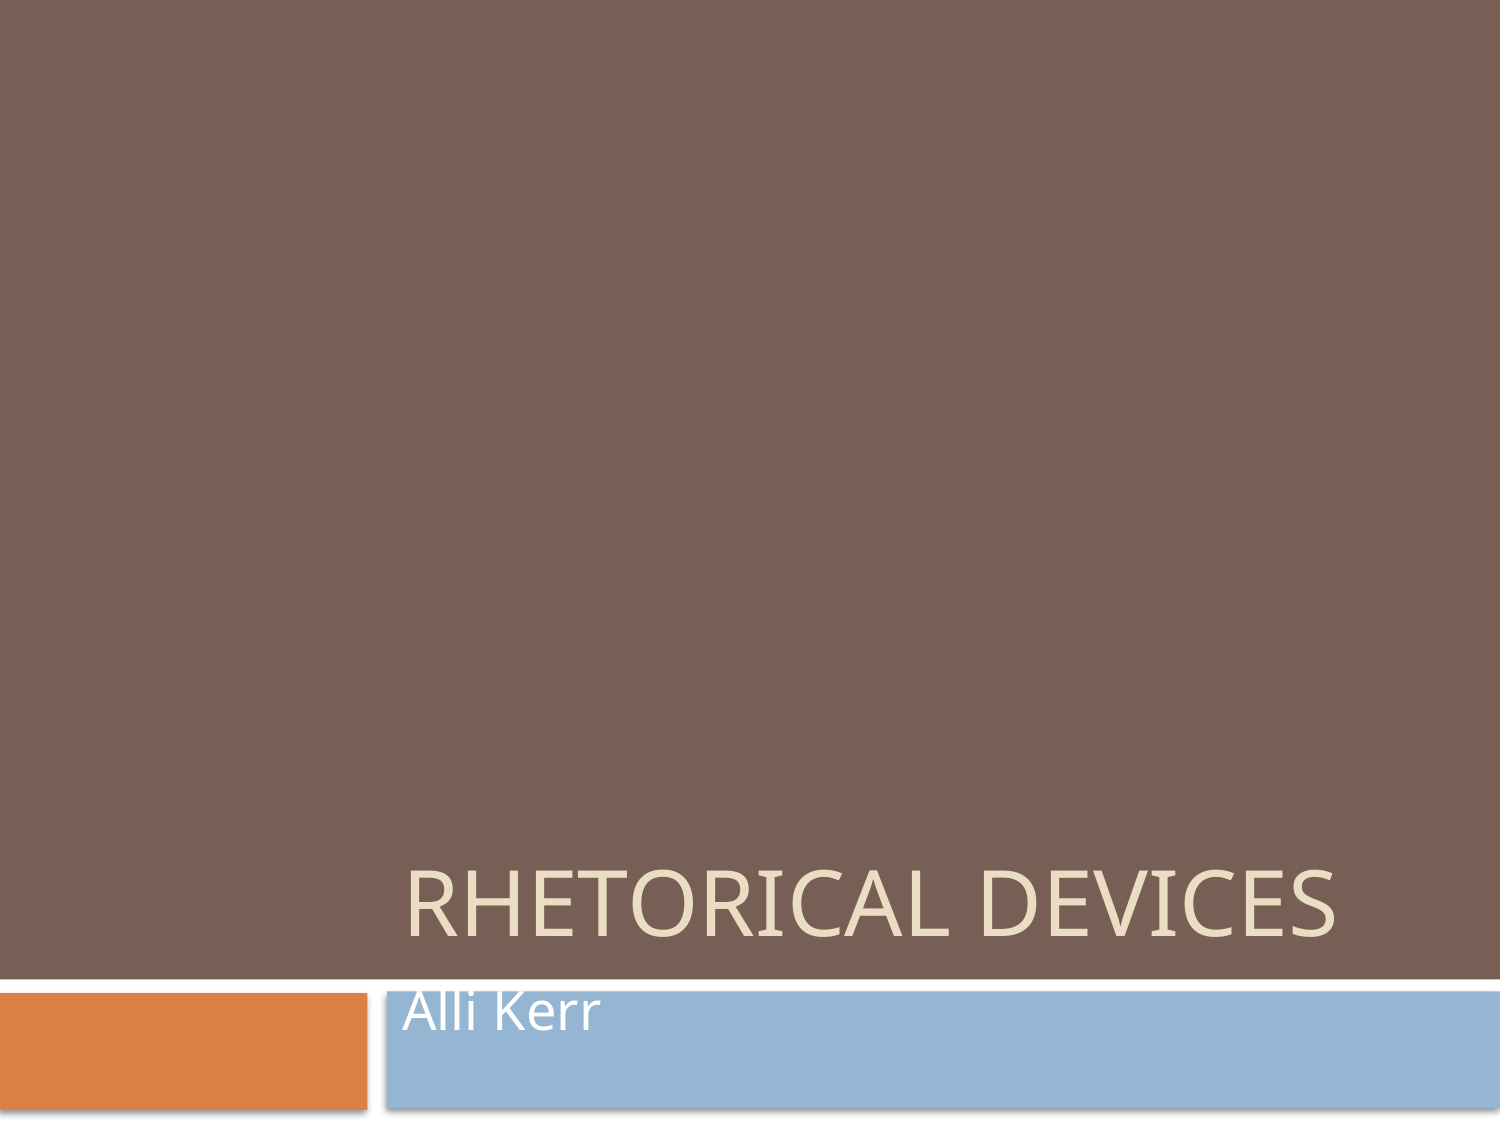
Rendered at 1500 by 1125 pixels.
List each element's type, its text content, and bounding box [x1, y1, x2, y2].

title Rhetorical Devices [387, 662, 1450, 963]
subtitle Alli Kerr [387, 992, 1488, 1105]
